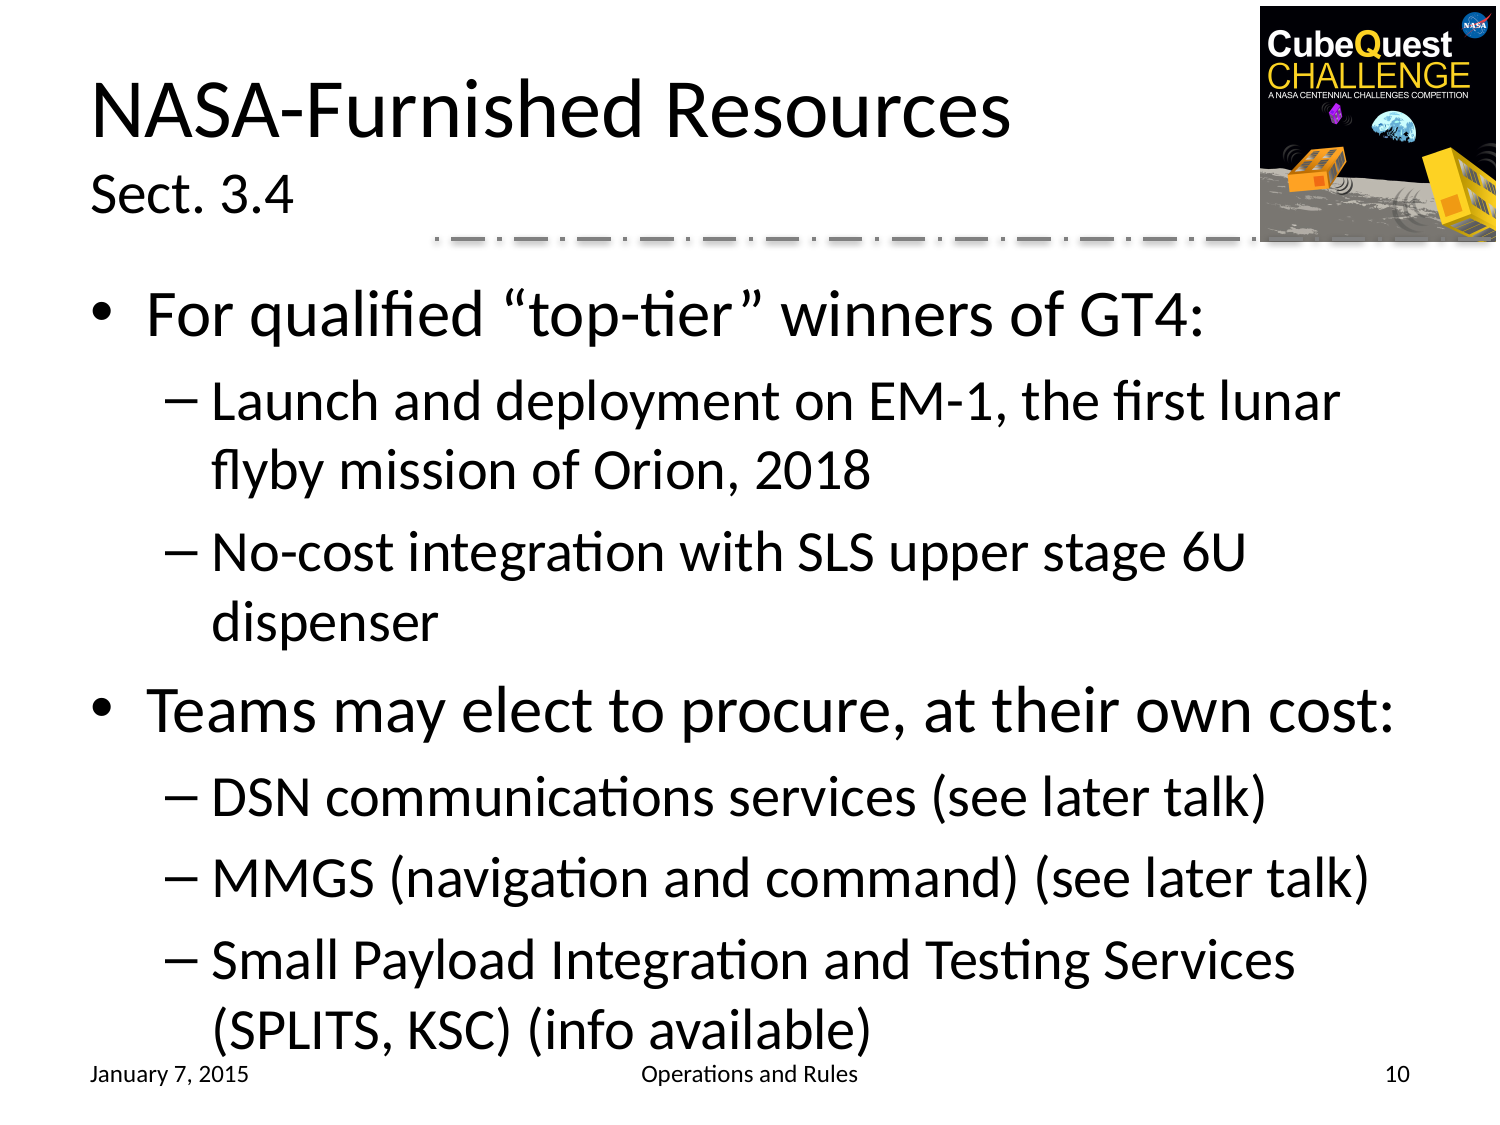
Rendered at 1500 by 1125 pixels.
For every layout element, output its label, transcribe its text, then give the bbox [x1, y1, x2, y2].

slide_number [75, 1042, 425, 1103]
footer Operations and Rules [512, 1042, 988, 1103]
title NASA-Furnished Resources Sect. 3.4 [75, 45, 1237, 233]
slide_number 10 [1074, 1042, 1425, 1103]
picture [1260, 6, 1496, 242]
list For qualified “top-tier” winners of GT4: Launch and deployment on EM-1, the first lunar flyby mission of Orion, 2018 No-cost integration with SLS upper stage 6U dispenser Teams may elect to procure, at their own cost: DSN communications services (see later talk) MMGS (navigation and command) (see later talk) Small Payload Integration and Testing Services (SPLITS, KSC) (info available) [75, 262, 1425, 1088]
